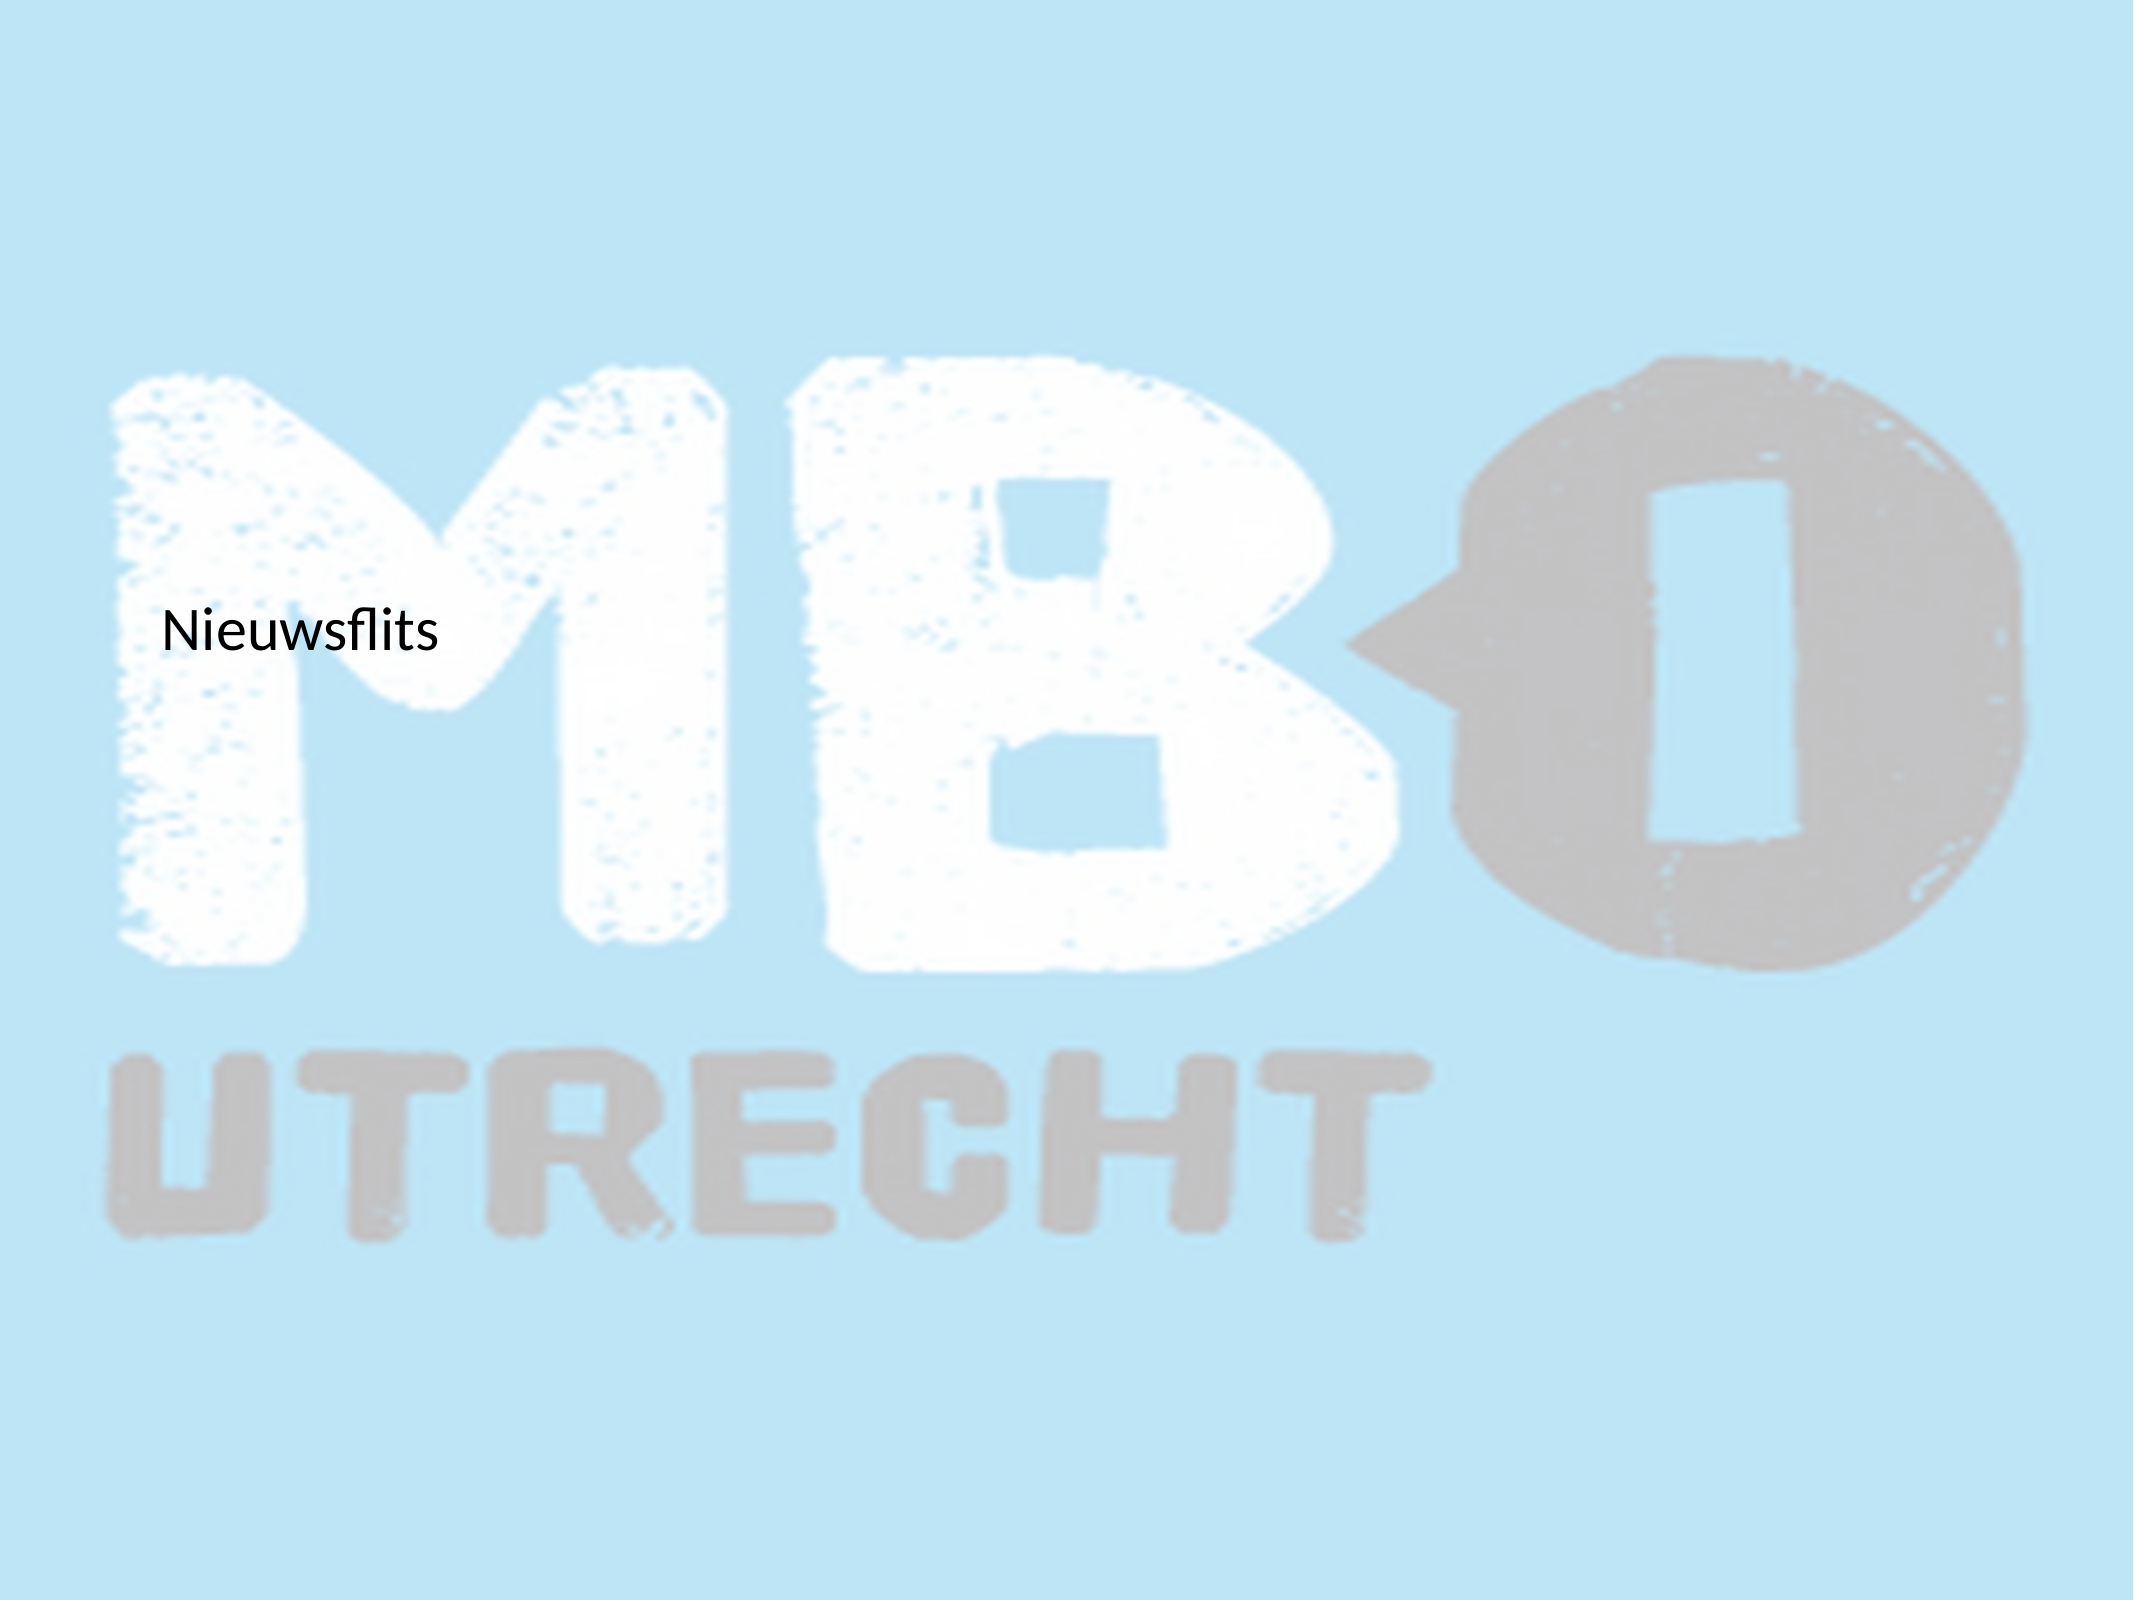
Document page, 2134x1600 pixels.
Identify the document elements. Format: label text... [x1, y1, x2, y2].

list Nieuwsflits [146, 425, 1987, 1442]
